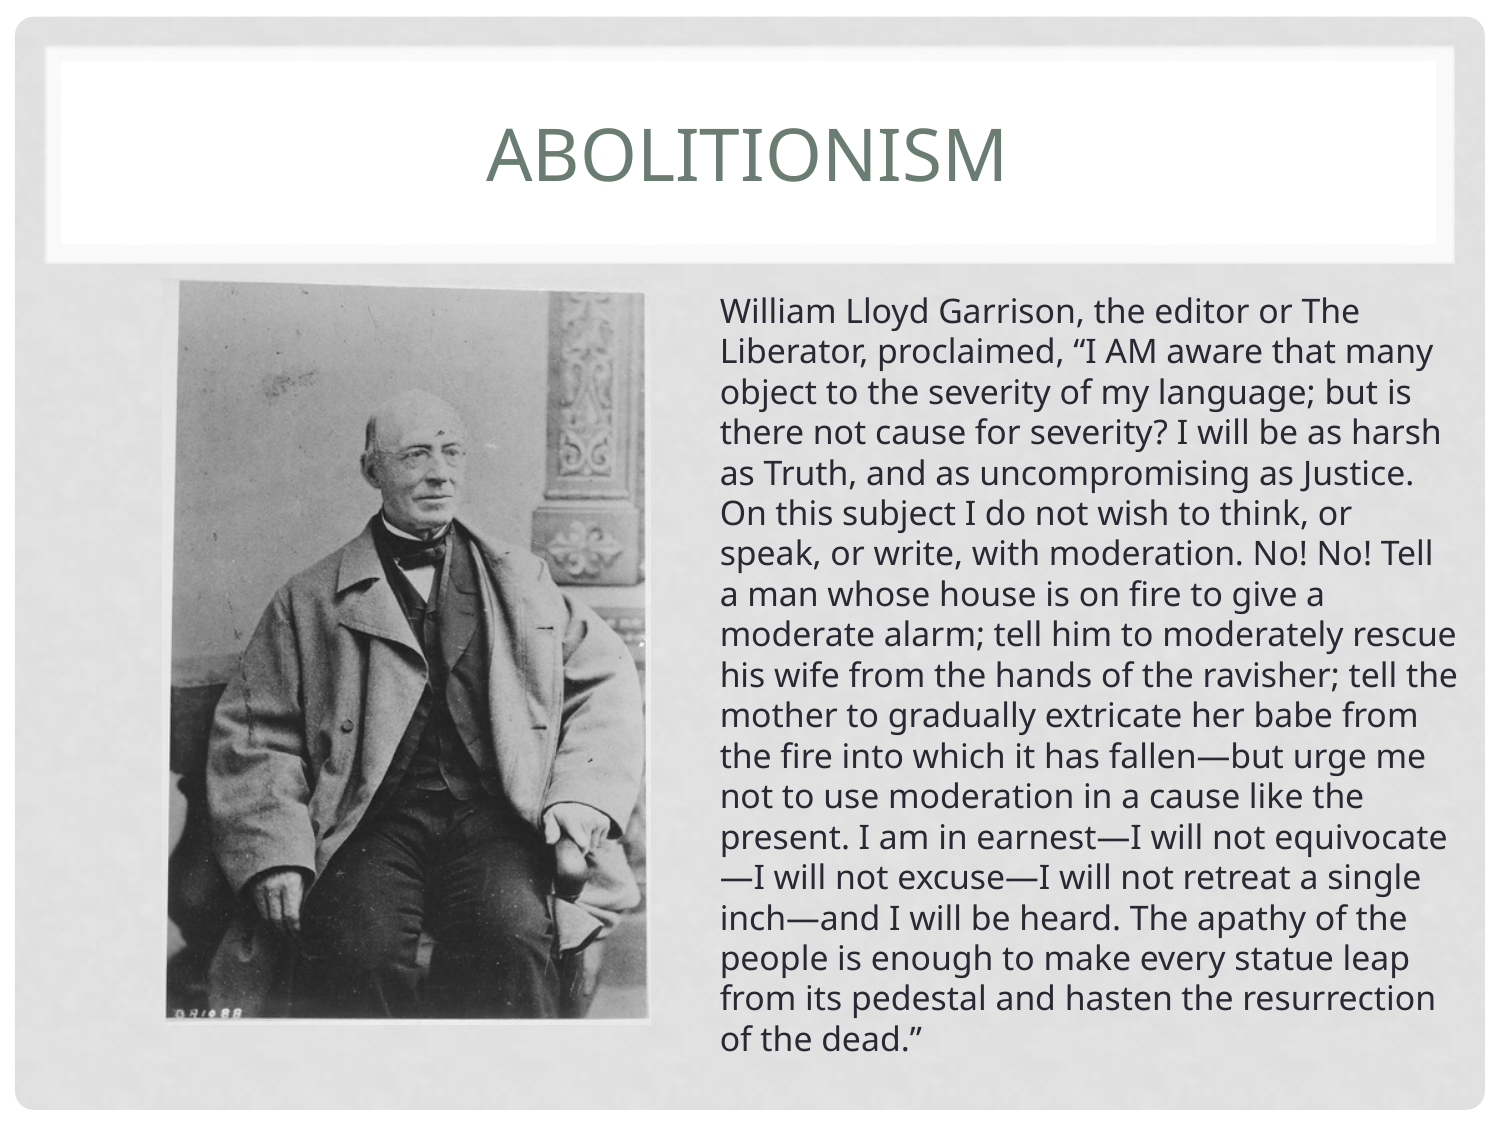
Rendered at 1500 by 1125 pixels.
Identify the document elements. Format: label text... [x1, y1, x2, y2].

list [162, 278, 651, 1026]
list William Lloyd Garrison, the editor or The Liberator, proclaimed, “I AM aware that many object to the severity of my language; but is there not cause for severity? I will be as harsh as Truth, and as uncompromising as Justice. On this subject I do not wish to think, or speak, or write, with moderation. No! No! Tell a man whose house is on fire to give a moderate alarm; tell him to moderately rescue his wife from the hands of the ravisher; tell the mother to gradually extricate her babe from the fire into which it has fallen—but urge me not to use moderation in a cause like the present. I am in earnest—I will not equivocate—I will not excuse—I will not retreat a single inch—and I will be heard. The apathy of the people is enough to make every statue leap from its pedestal and hasten the resurrection of the dead.” [687, 281, 1475, 1088]
title Abolitionism [69, 66, 1425, 238]
